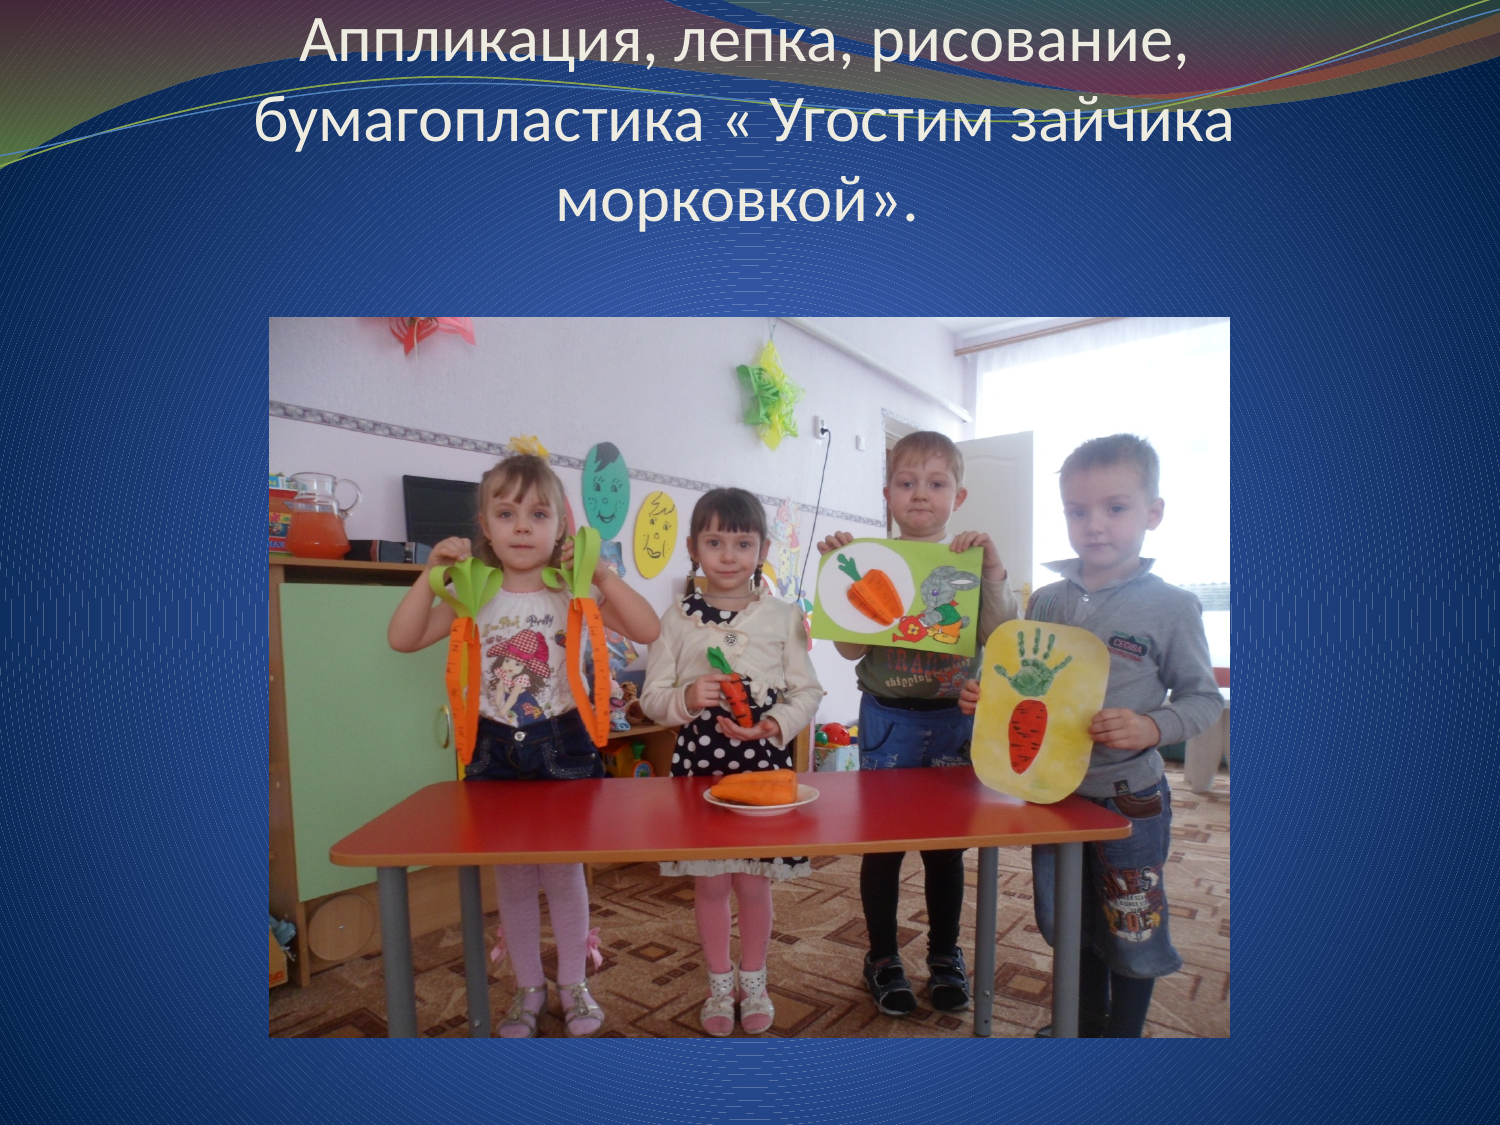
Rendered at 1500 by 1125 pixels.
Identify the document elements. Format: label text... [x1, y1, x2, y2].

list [269, 317, 1231, 1038]
title Аппликация, лепка, рисование, бумагопластика « Угостим зайчика морковкой». [70, 46, 1421, 235]
